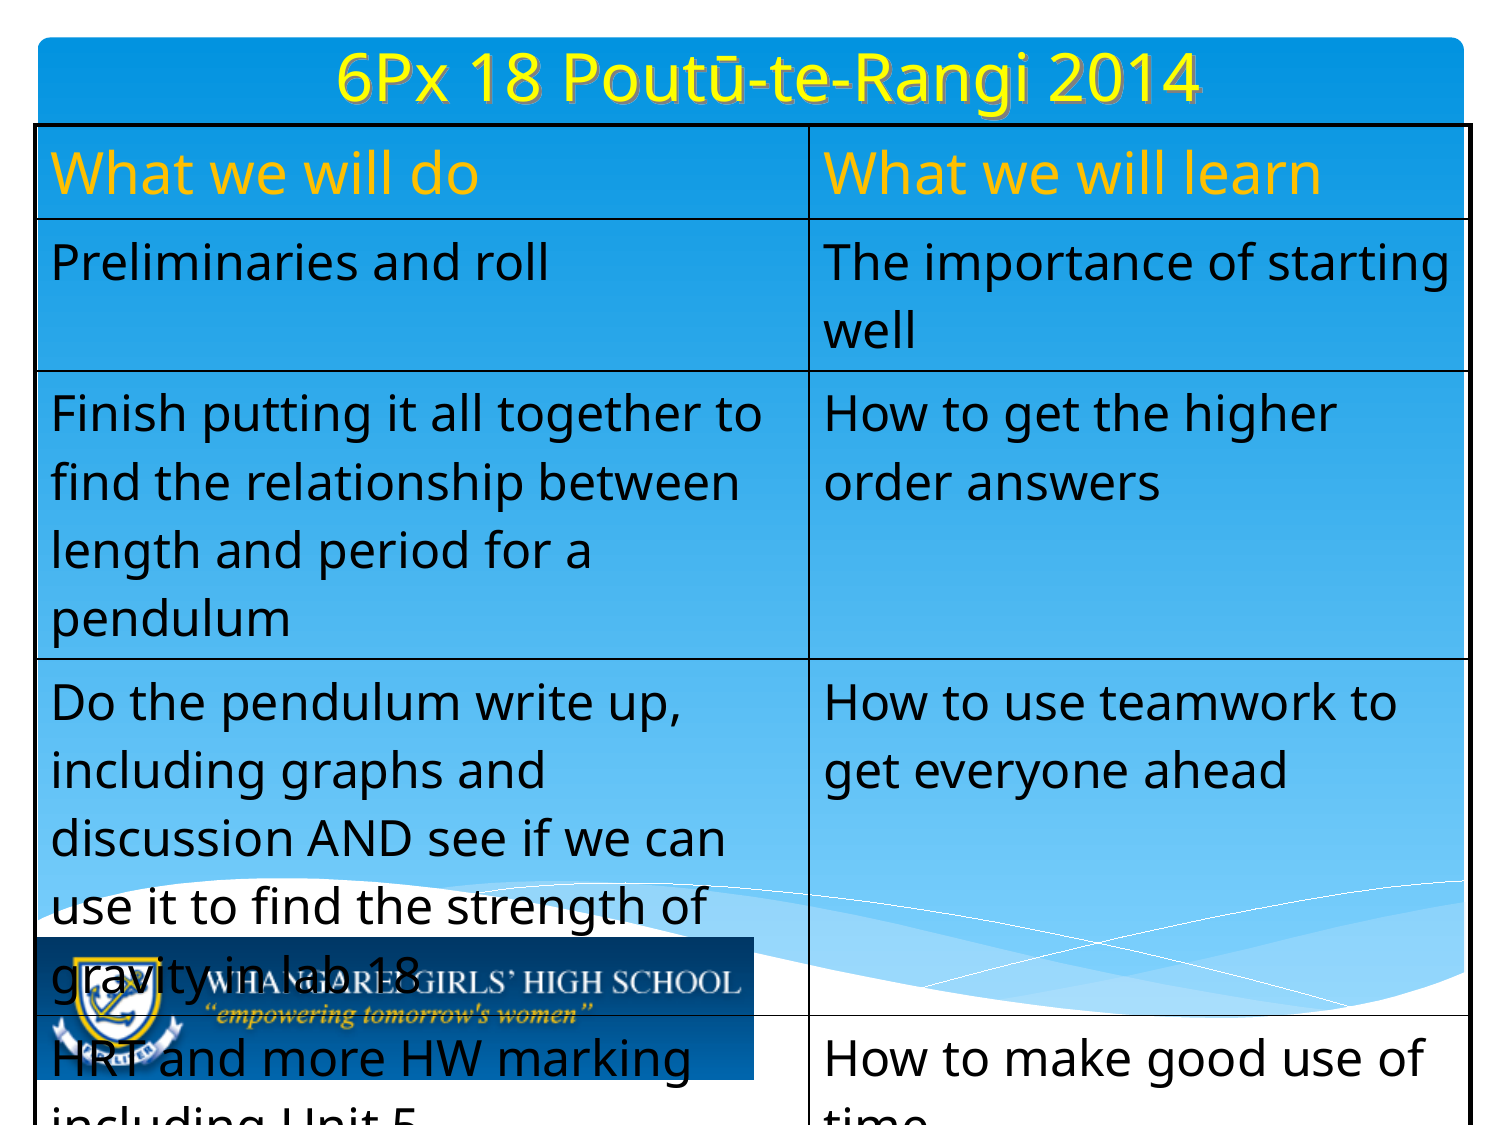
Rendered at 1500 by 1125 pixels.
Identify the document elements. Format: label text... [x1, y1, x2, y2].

table_cell Finish putting it all together to find the relationship between length and period for a pendulum [37, 372, 808, 658]
table_cell HRT and more HW marking including Unit 5 [37, 1016, 808, 1125]
table_cell How to use teamwork to get everyone ahead [810, 660, 1468, 1015]
table_header What we will learn [810, 127, 1468, 218]
table_cell Do the pendulum write up, including graphs and discussion AND see if we can use it to find the strength of gravity in lab 18 [37, 660, 808, 1015]
table_cell How to make good use of time [810, 1016, 1468, 1125]
table_header What we will do [37, 127, 808, 218]
table_cell How to get the higher order answers [810, 372, 1468, 658]
picture [37, 937, 754, 1080]
table_cell The importance of starting well [810, 220, 1468, 370]
text_box 6Px 18 Poutū-te-Rangi 2014 [162, 24, 1375, 123]
table_cell Preliminaries and roll [37, 220, 808, 370]
